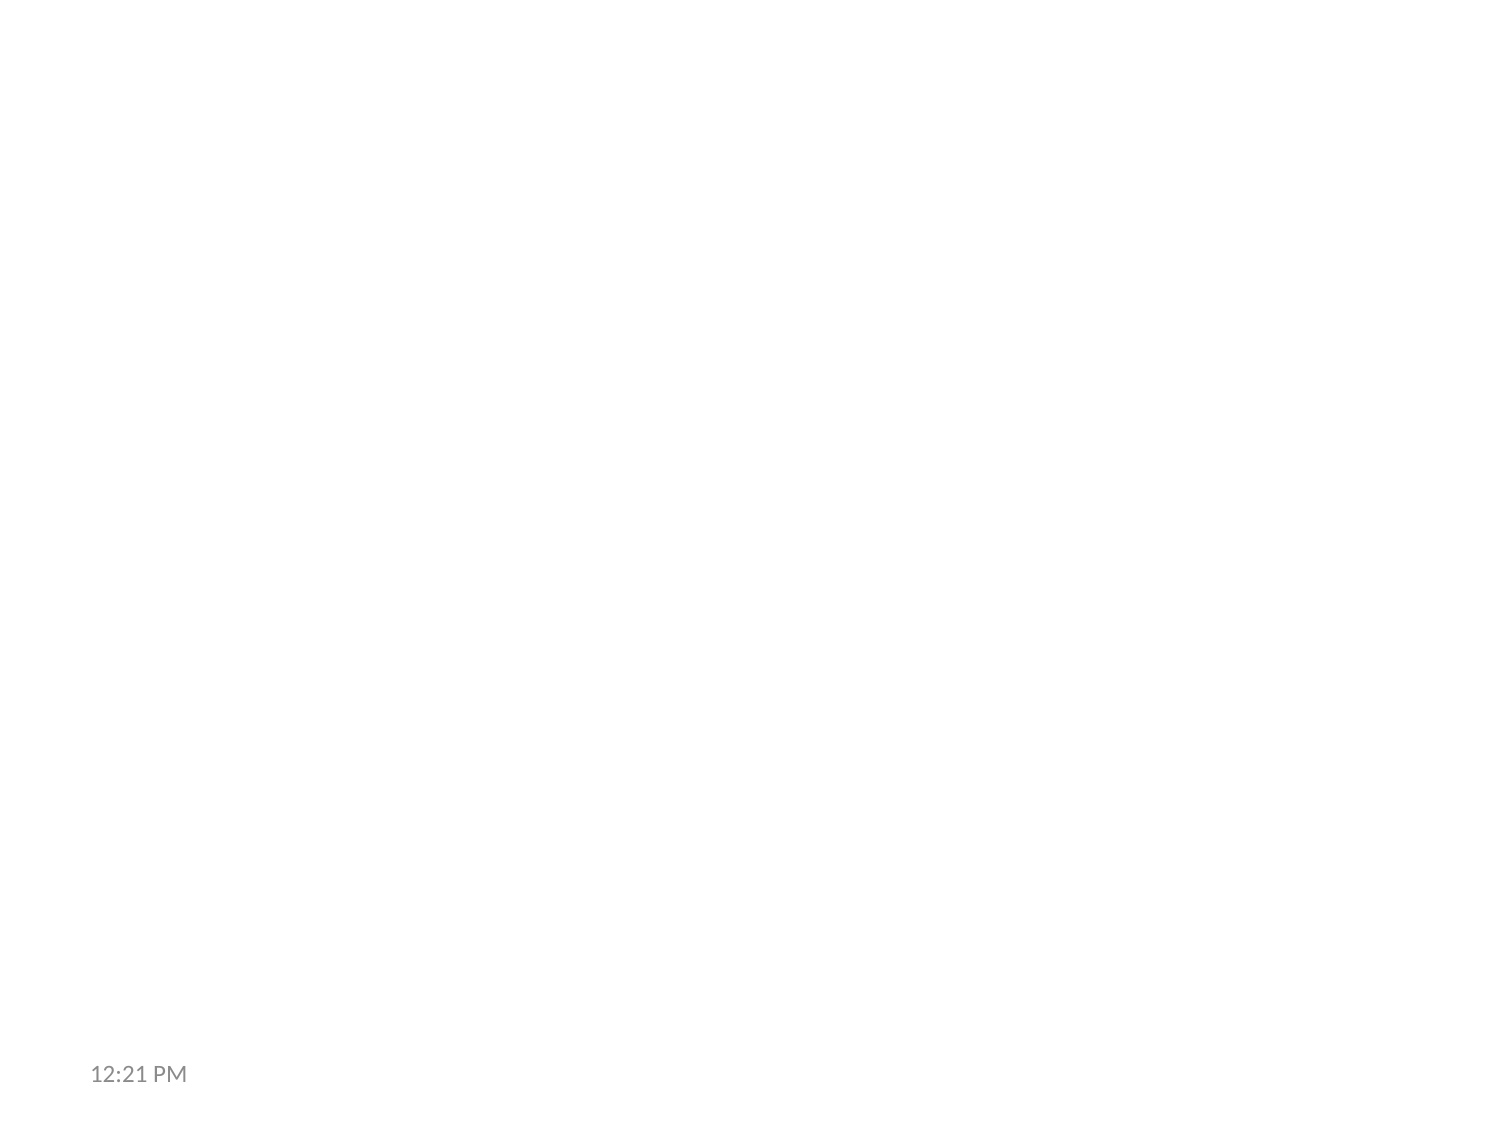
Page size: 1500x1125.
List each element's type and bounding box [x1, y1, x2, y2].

slide_number [75, 1042, 425, 1103]
